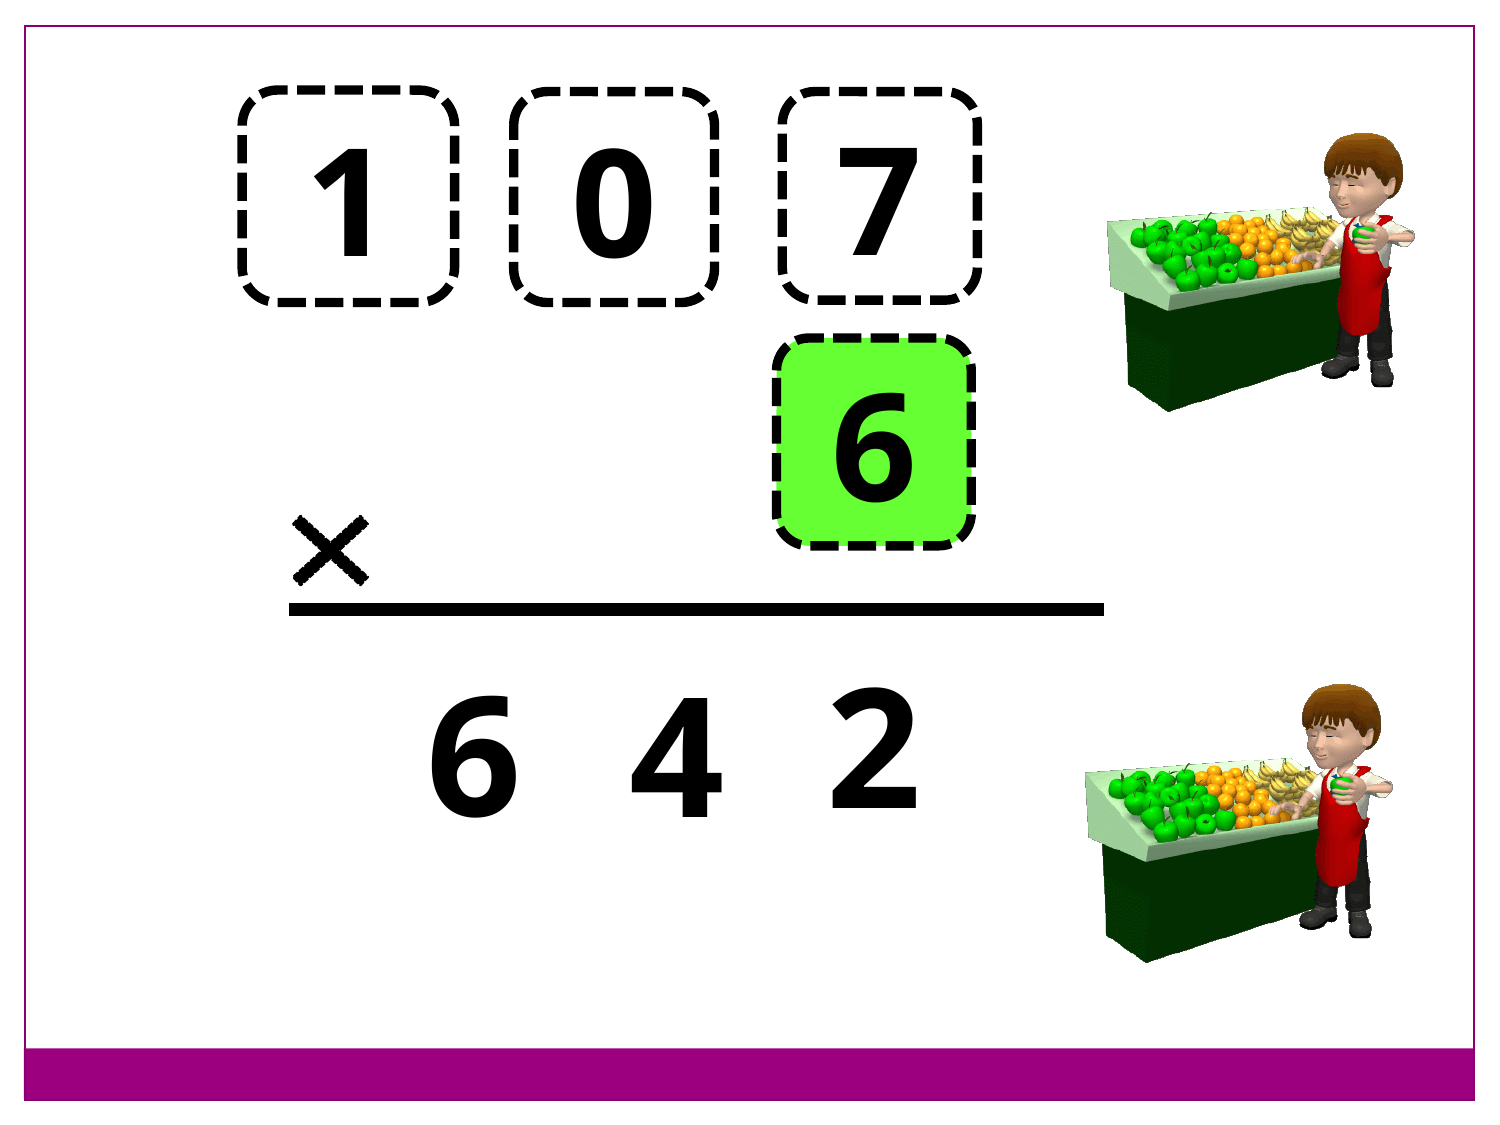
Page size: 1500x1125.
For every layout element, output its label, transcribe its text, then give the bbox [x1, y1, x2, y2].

text_box 6 [775, 337, 973, 547]
text_box 2 [811, 634, 937, 850]
text_box 1 [241, 89, 456, 304]
text_box 0 [512, 90, 716, 304]
text_box [292, 514, 369, 587]
text_box 7 [781, 90, 979, 302]
text_box 6 [410, 642, 537, 857]
picture [1076, 641, 1418, 983]
text_box 4 [614, 643, 740, 859]
picture [1097, 91, 1439, 433]
